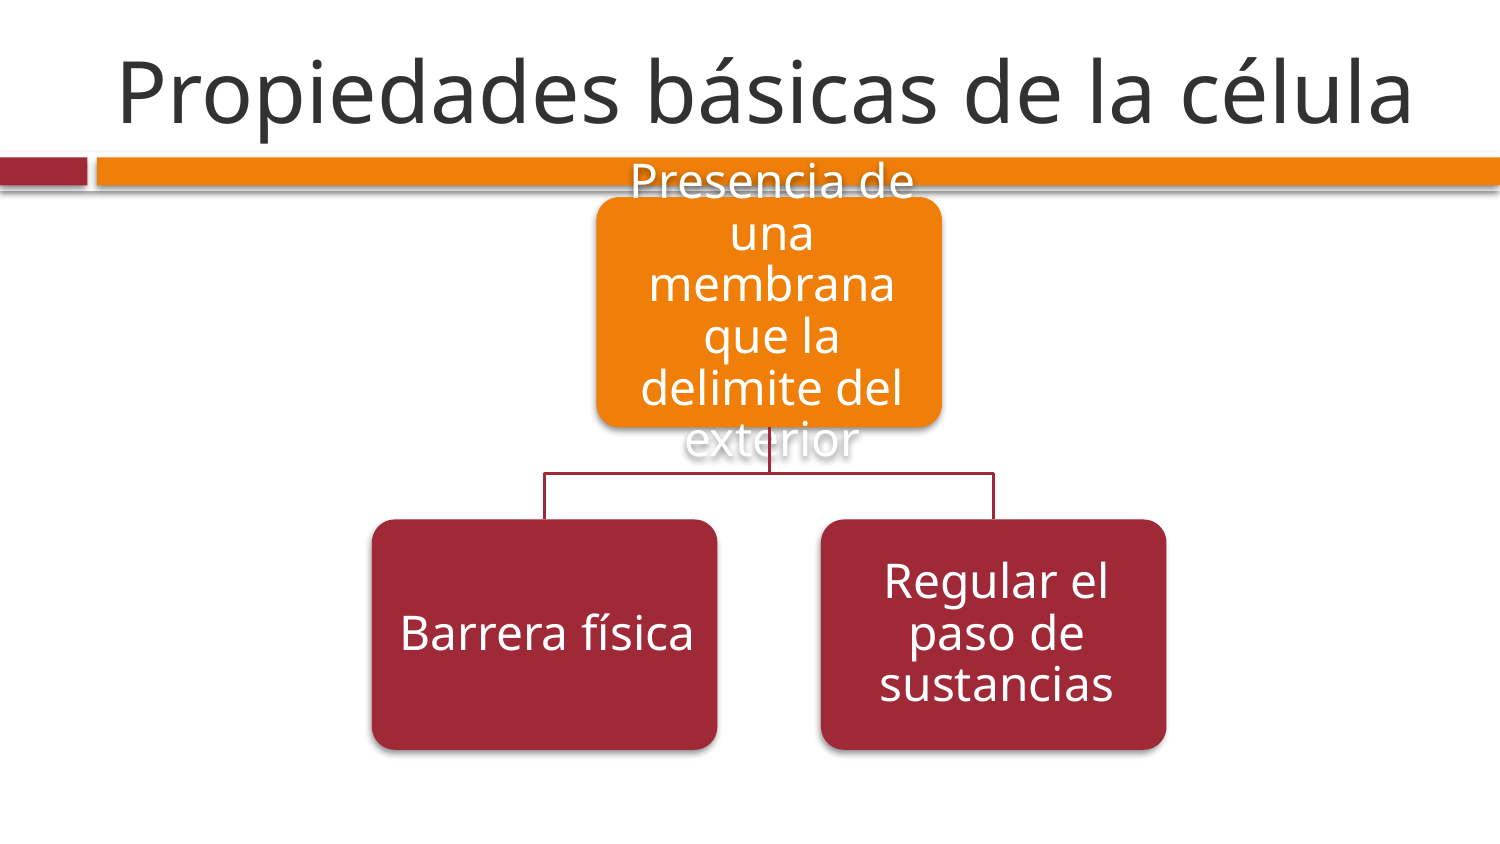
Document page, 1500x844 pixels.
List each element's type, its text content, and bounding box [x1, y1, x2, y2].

title Propiedades básicas de la célula [100, 28, 1438, 150]
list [100, 196, 1439, 751]
